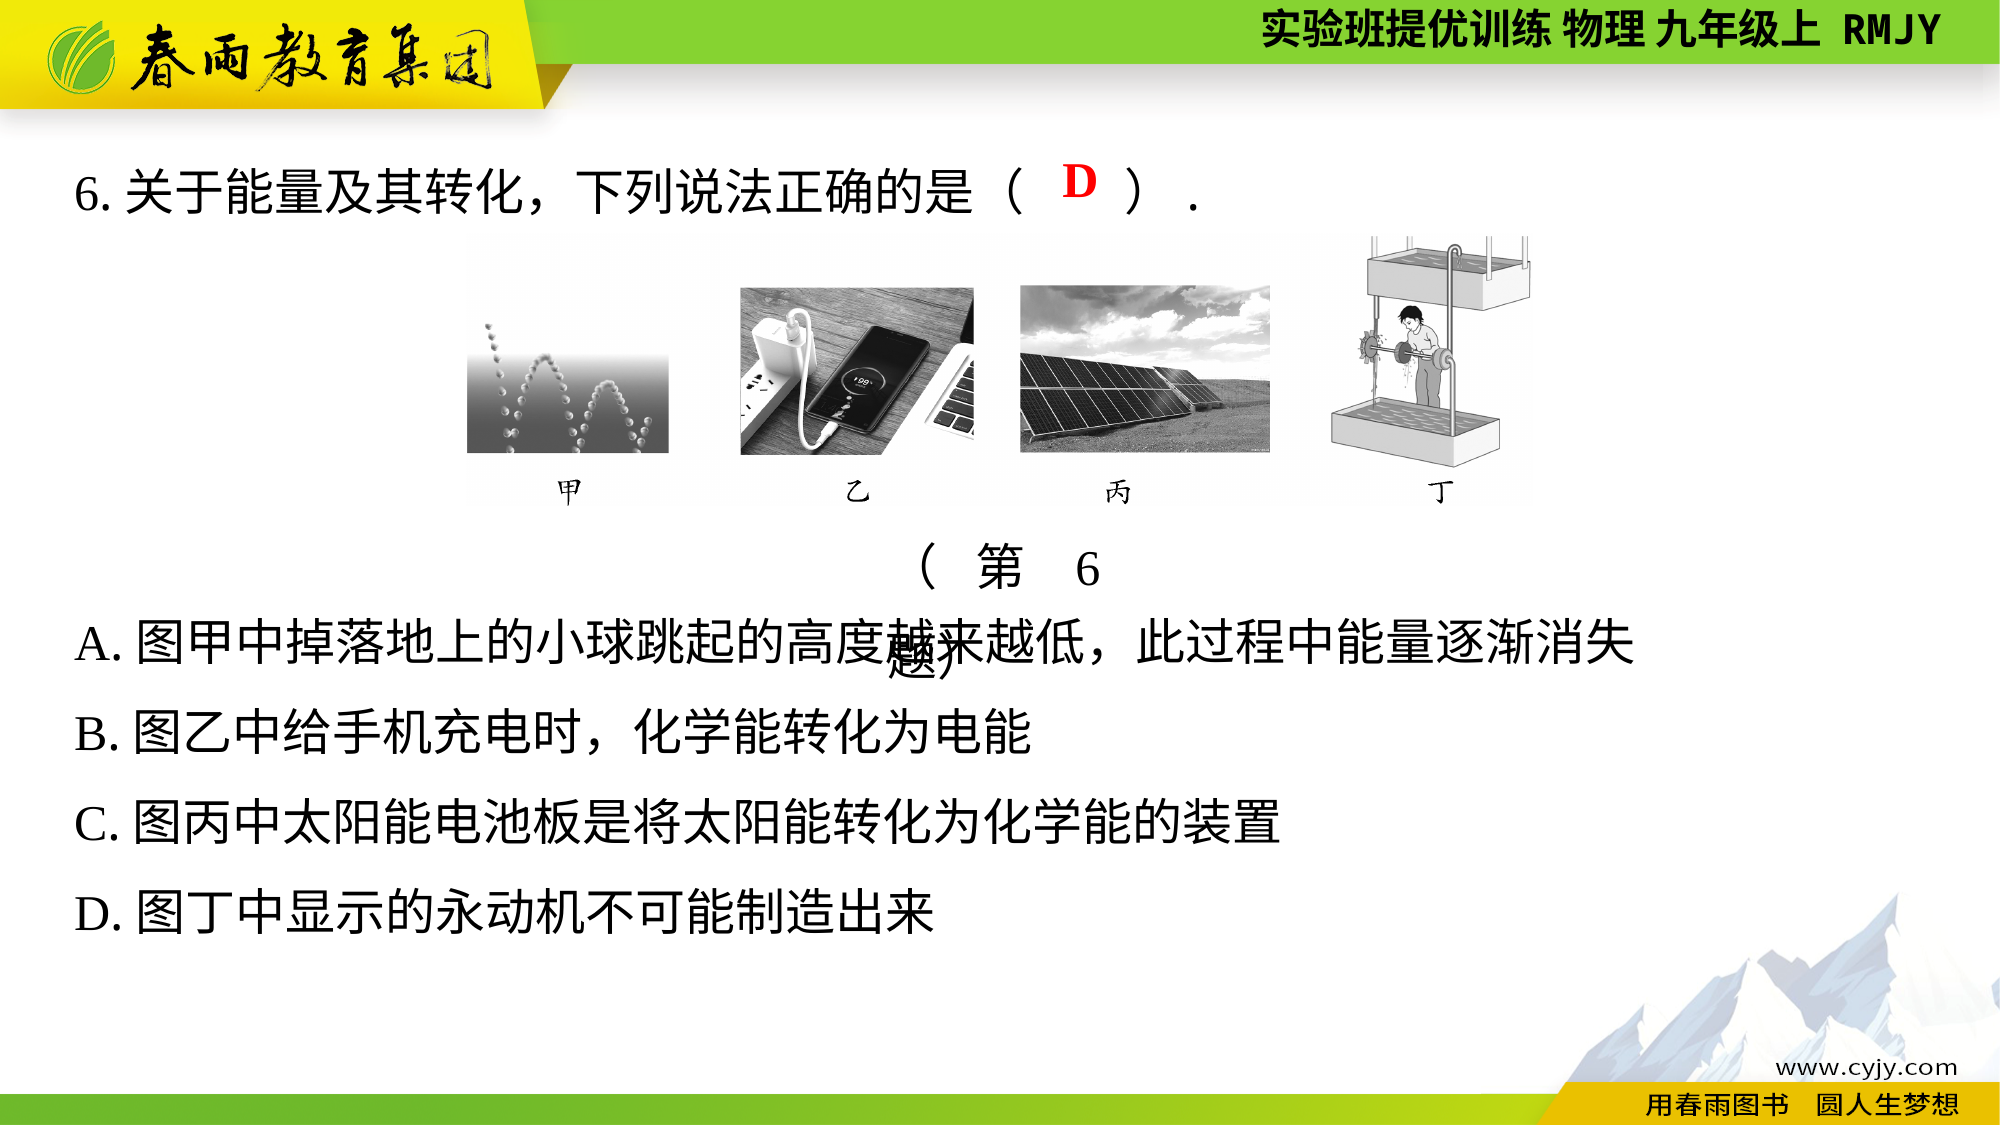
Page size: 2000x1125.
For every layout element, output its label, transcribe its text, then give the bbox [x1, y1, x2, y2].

picture [0, 0, 2000, 1125]
text_box D [1047, 140, 1114, 216]
text_box （第6题） [872, 514, 1128, 603]
list 6.关于能量及其转化，下列说法正确的是（ ）. A.图甲中掉落地上的小球跳起的高度越来越低，此过程中能量逐渐消失 B.图乙中给手机充电时，化学能转化为电能 C.图丙中太阳能电池板是将太阳能转化为化学能的装置 D.图丁中显示的永动机不可能制造出来 [59, 122, 1944, 956]
